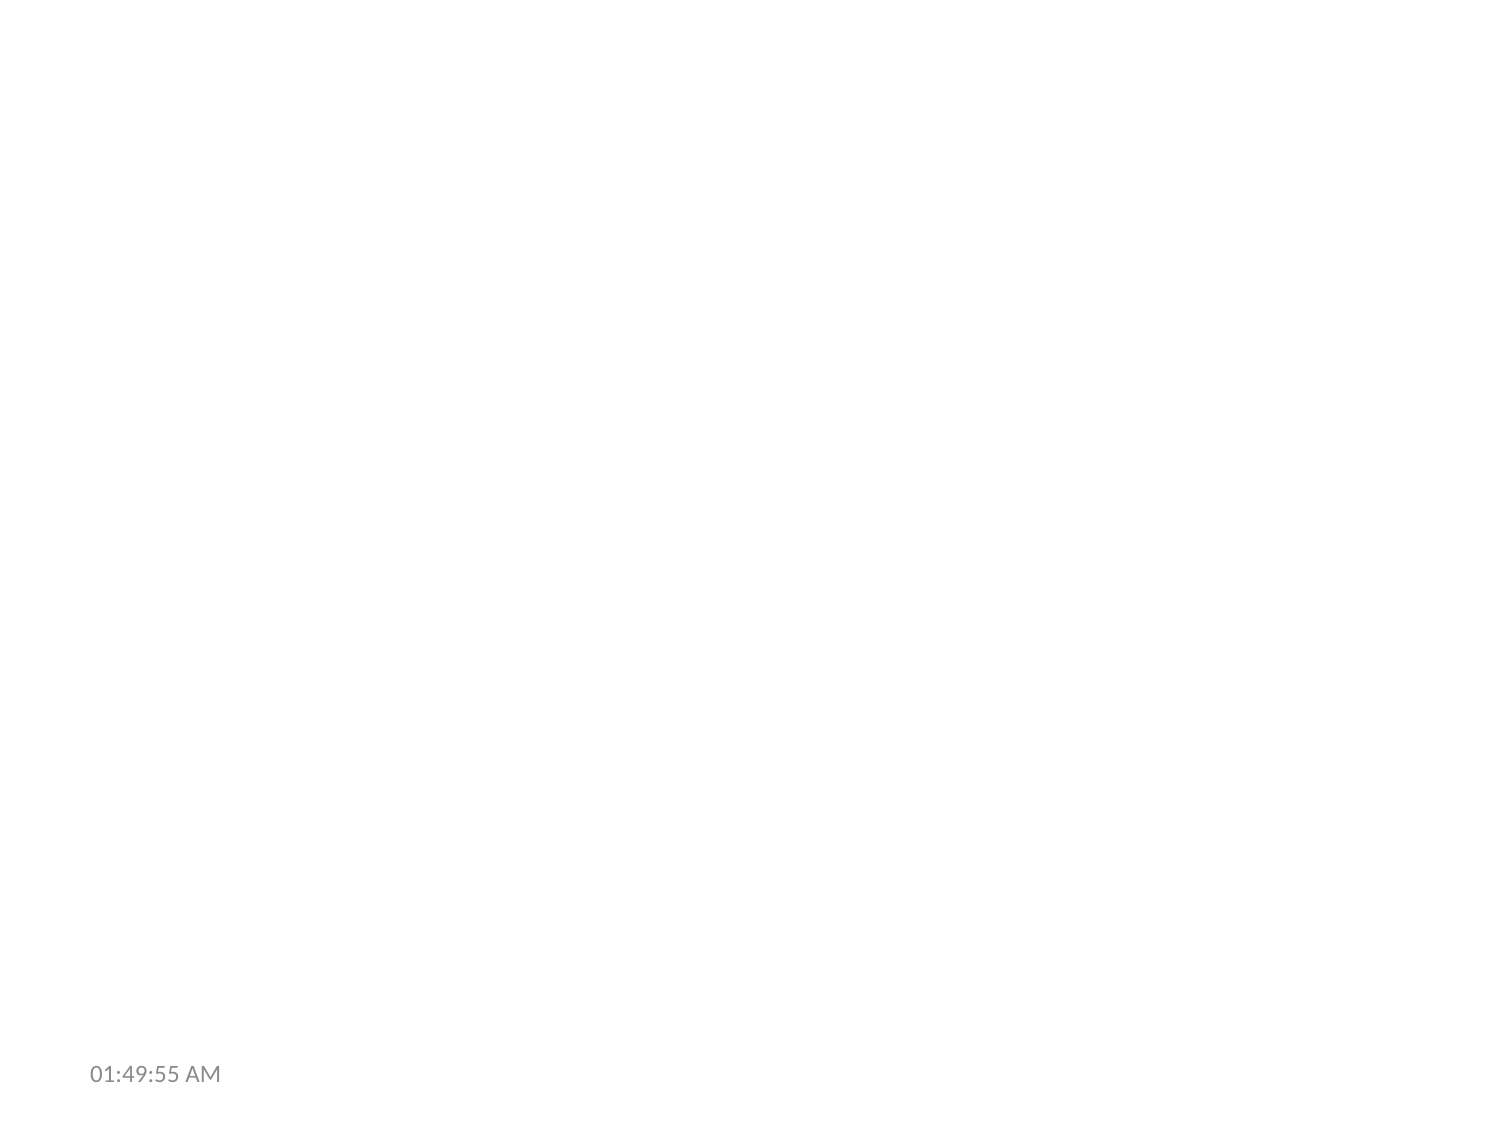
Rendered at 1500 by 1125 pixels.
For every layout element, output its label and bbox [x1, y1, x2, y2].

slide_number [75, 1042, 425, 1103]
